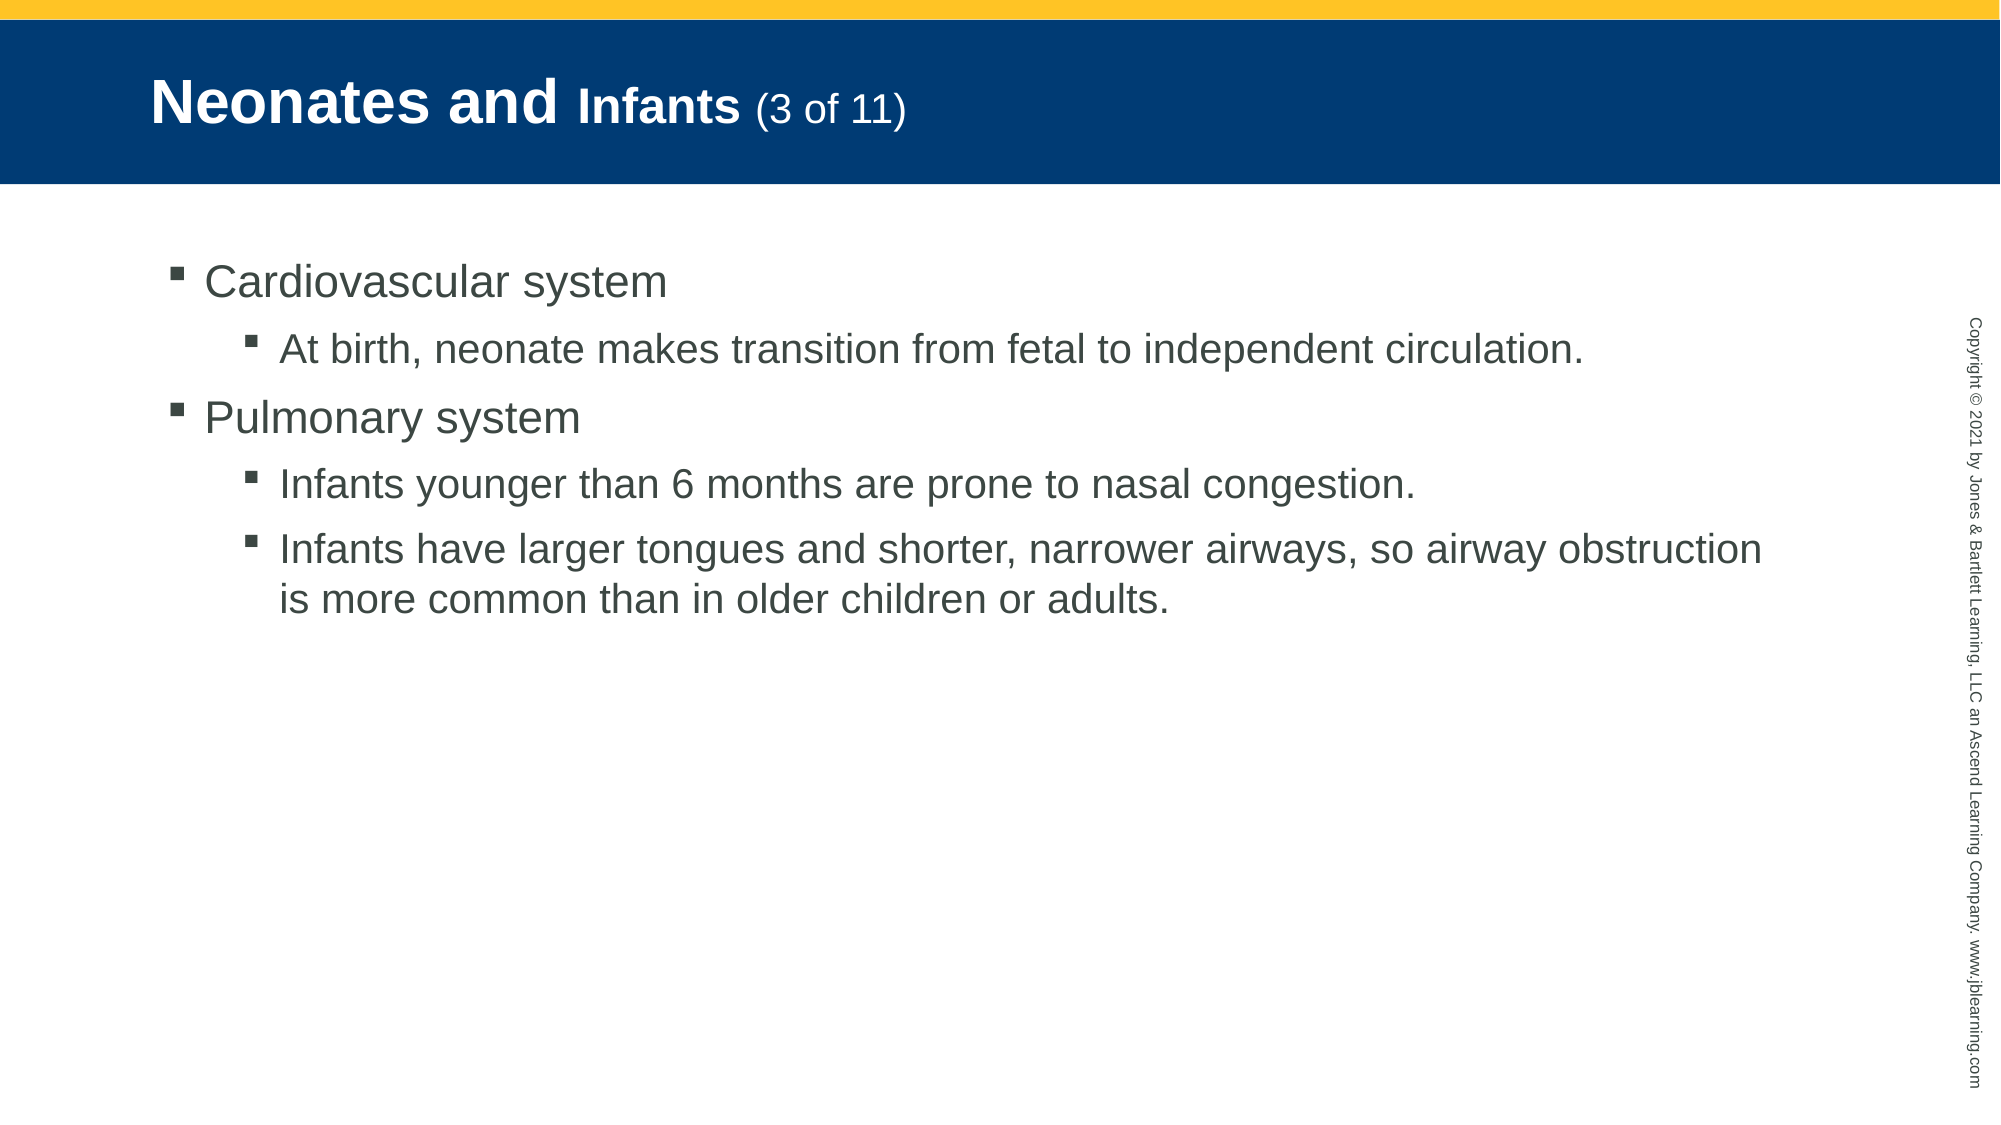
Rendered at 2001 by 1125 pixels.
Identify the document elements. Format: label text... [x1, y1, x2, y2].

list Cardiovascular system At birth, neonate makes transition from fetal to independent circulation. Pulmonary system Infants younger than 6 months are prone to nasal congestion. Infants have larger tongues and shorter, narrower airways, so airway obstruction is more common than in older children or adults. [151, 244, 1840, 1016]
title Neonates and Infants (3 of 11) [0, 19, 2000, 185]
